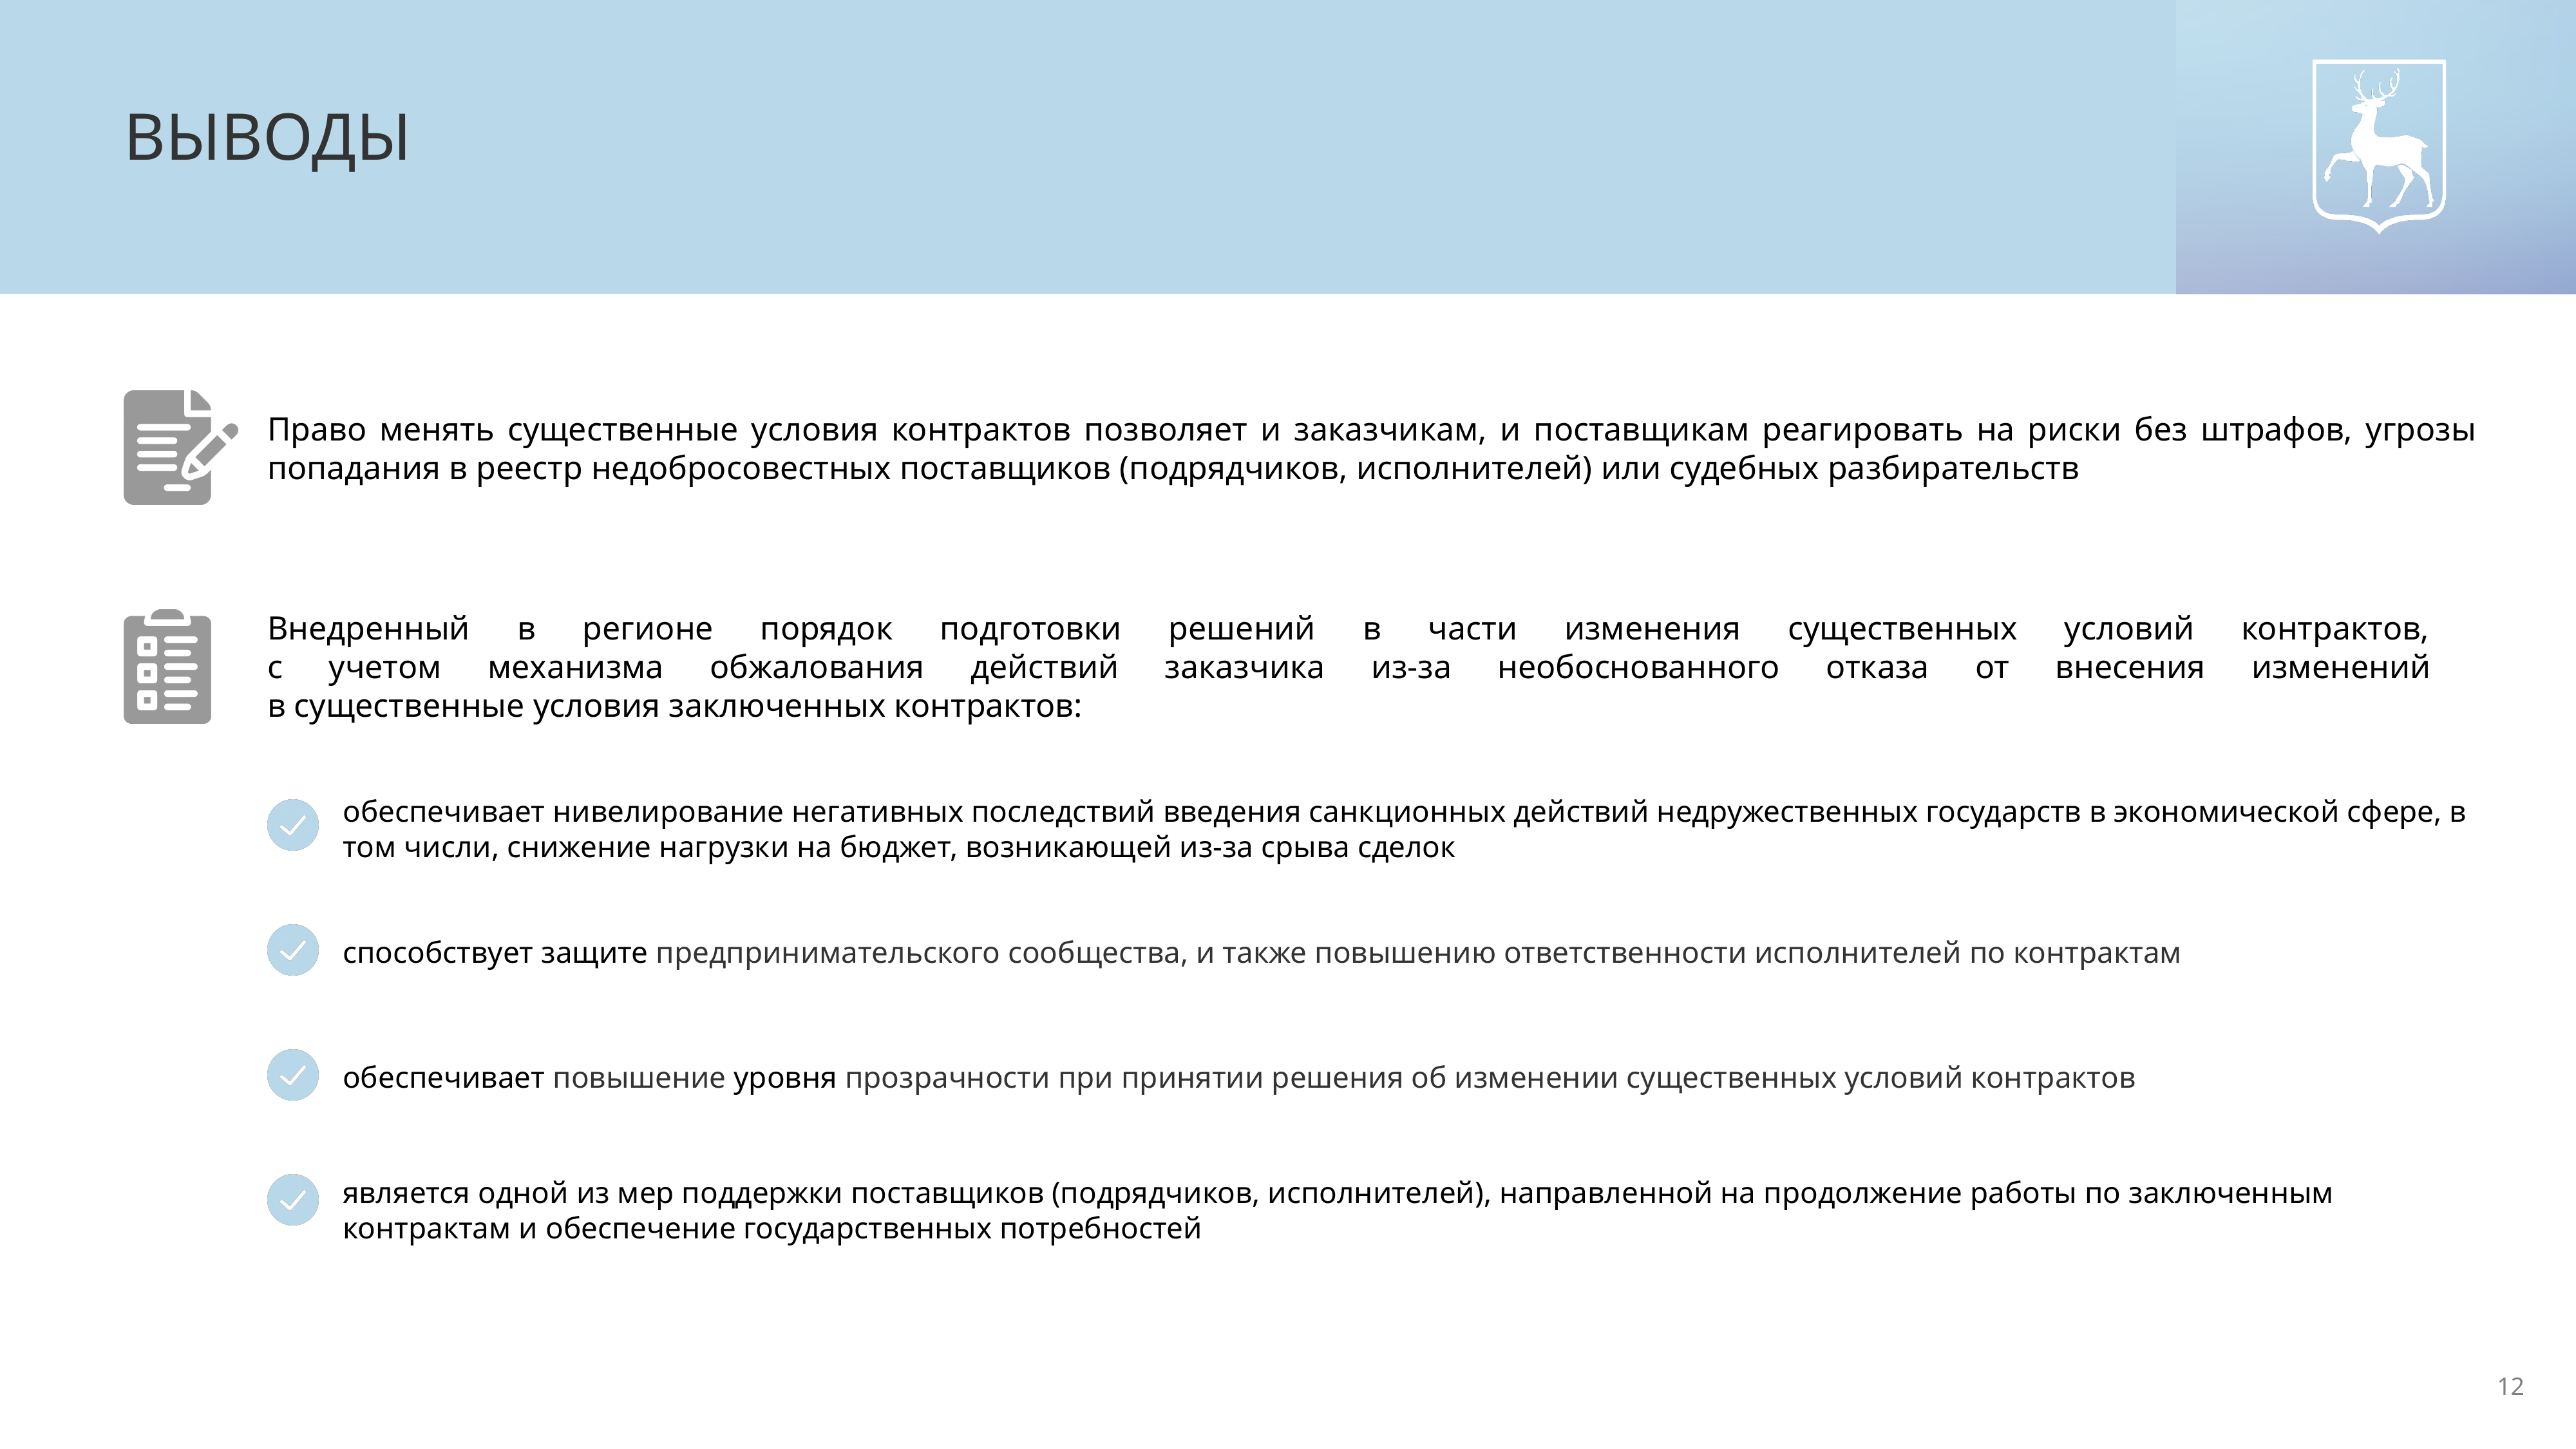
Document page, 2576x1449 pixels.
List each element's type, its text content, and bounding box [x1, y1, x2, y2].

picture [124, 609, 211, 724]
picture [267, 799, 319, 851]
text_box ВЫВОДЫ [124, 95, 2150, 294]
text_box обеспечивает повышение уровня прозрачности при принятии решения об изменении существенных условий контрактов [343, 1058, 2264, 1094]
picture [267, 1049, 319, 1101]
picture [267, 924, 319, 976]
text_box обеспечивает нивелирование негативных последствий введения санкционных действий недружественных государств в экономической сфере, в том числи, снижение нагрузки на бюджет, возникающей из-за срыва сделок [343, 792, 2477, 864]
picture [124, 390, 238, 505]
text_box [0, 0, 2176, 294]
picture [267, 1174, 319, 1226]
text_box Внедренный в регионе порядок подготовки решений в части изменения существенных условий контрактов, с учетом механизма обжалования действий заказчика из-за необоснованного отказа от внесения изменений в существенные условия заключенных контрактов: [267, 607, 2477, 724]
text_box способствует защите предпринимательского сообщества, и также повышению ответственности исполнителей по контрактам [343, 933, 2439, 969]
text_box Право менять существенные условия контрактов позволяет и заказчикам, и поставщикам реагировать на риски без штрафов, угрозы попадания в реестр недобросовестных поставщиков (подрядчиков, исполнителей) или судебных разбирательств [267, 408, 2477, 487]
text_box является одной из мер поддержки поставщиков (подрядчиков, исполнителей), направленной на продолжение работы по заключенным контрактам и обеспечение государственных потребностей [343, 1174, 2452, 1245]
picture [2176, 0, 2576, 294]
